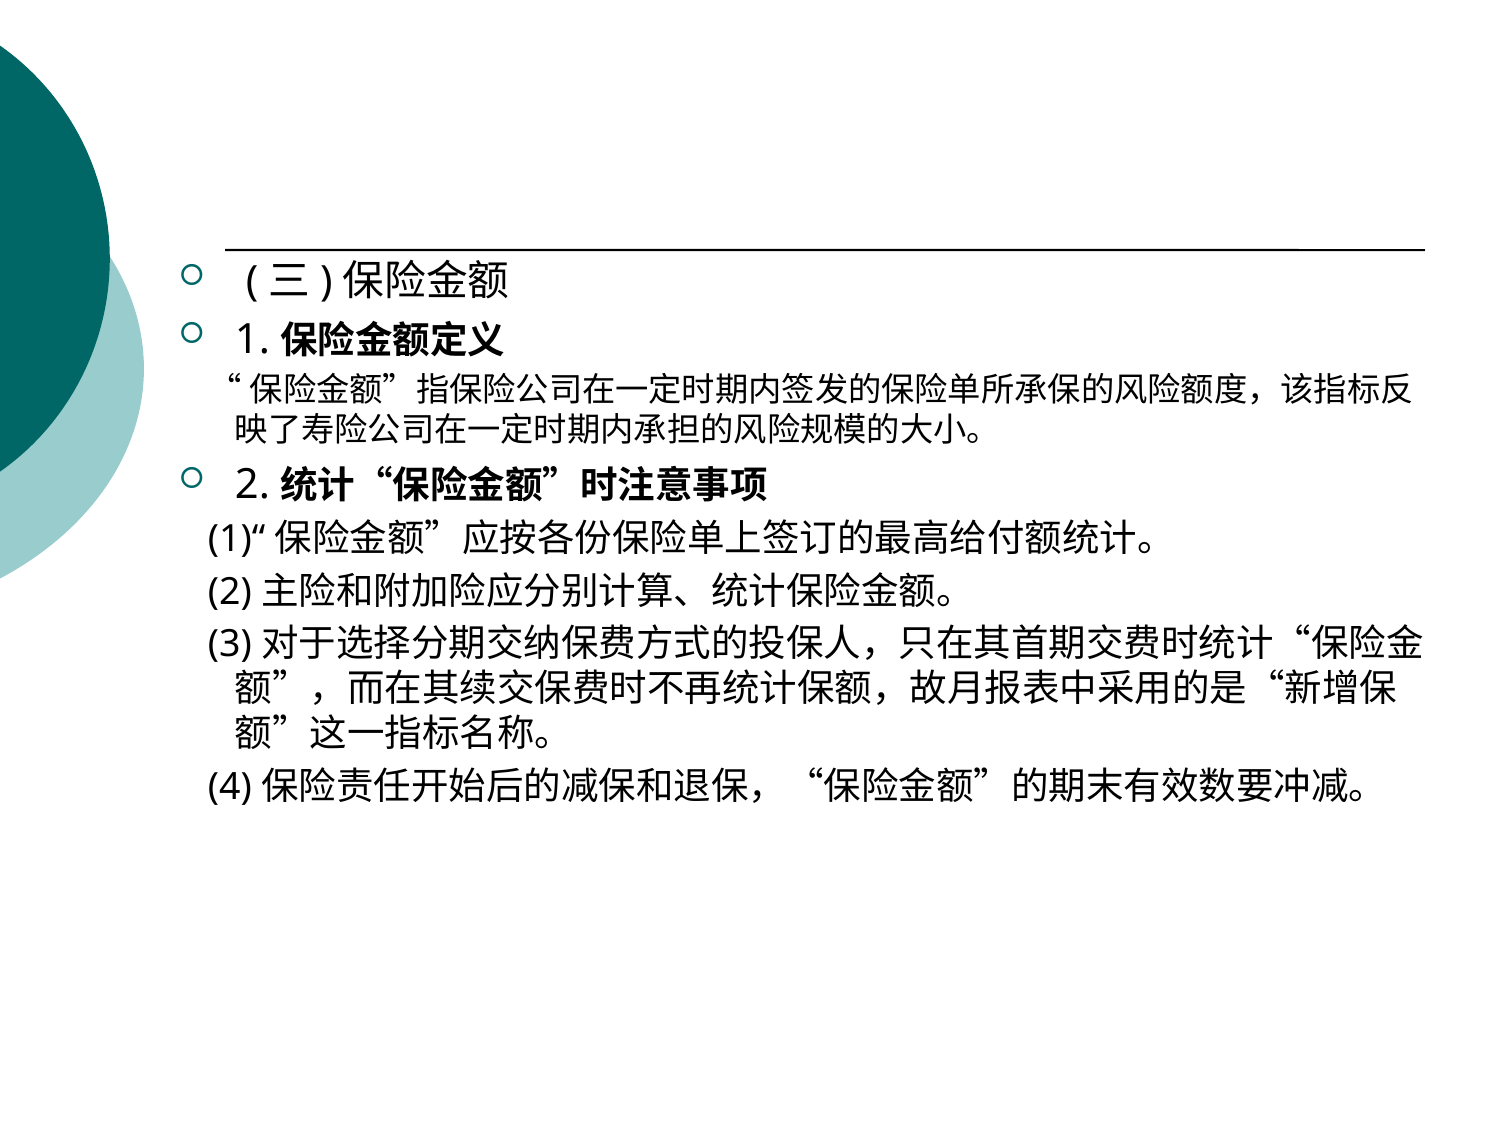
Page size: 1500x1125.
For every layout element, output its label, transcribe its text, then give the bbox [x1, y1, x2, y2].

text_box (三)保险金额 1.保险金额定义 “保险金额”指保险公司在一定时期内签发的保险单所承保的风险额度，该指标反映了寿险公司在一定时期内承担的风险规模的大小。 2.统计“保险金额”时注意事项 (1)“保险金额”应按各份保险单上签订的最高给付额统计。 (2)主险和附加险应分别计算、统计保险金额。 (3)对于选择分期交纳保费方式的投保人，只在其首期交费时统计“保险金额”，而在其续交保费时不再统计保额，故月报表中采用的是“新增保额”这一指标名称。 (4)保险责任开始后的减保和退保，“保险金额”的期末有效数要冲减。 [163, 246, 1453, 1079]
